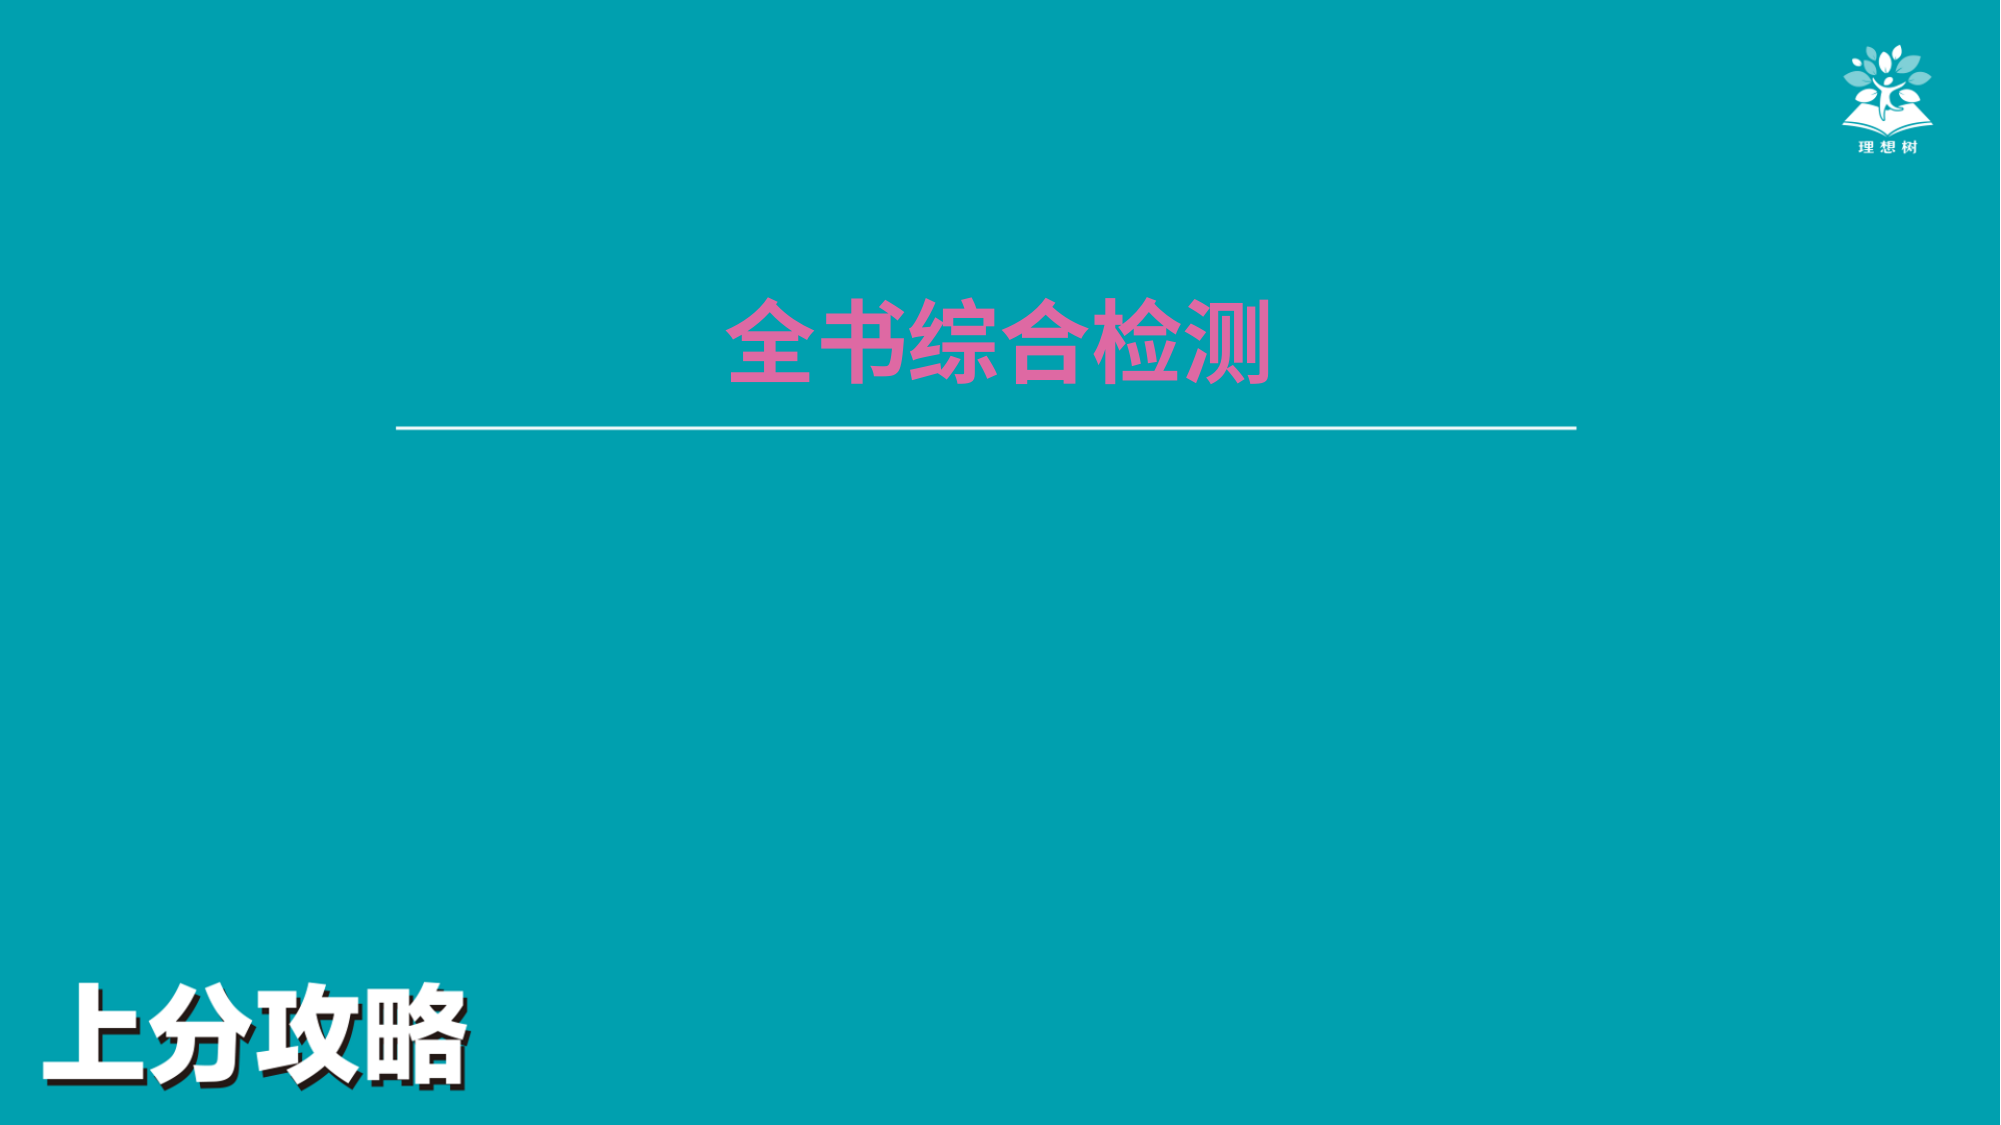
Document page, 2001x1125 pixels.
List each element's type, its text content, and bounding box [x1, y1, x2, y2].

text_box 全书综合检测 [0, 265, 2000, 413]
picture [0, 413, 2000, 1125]
picture [0, 0, 2000, 265]
